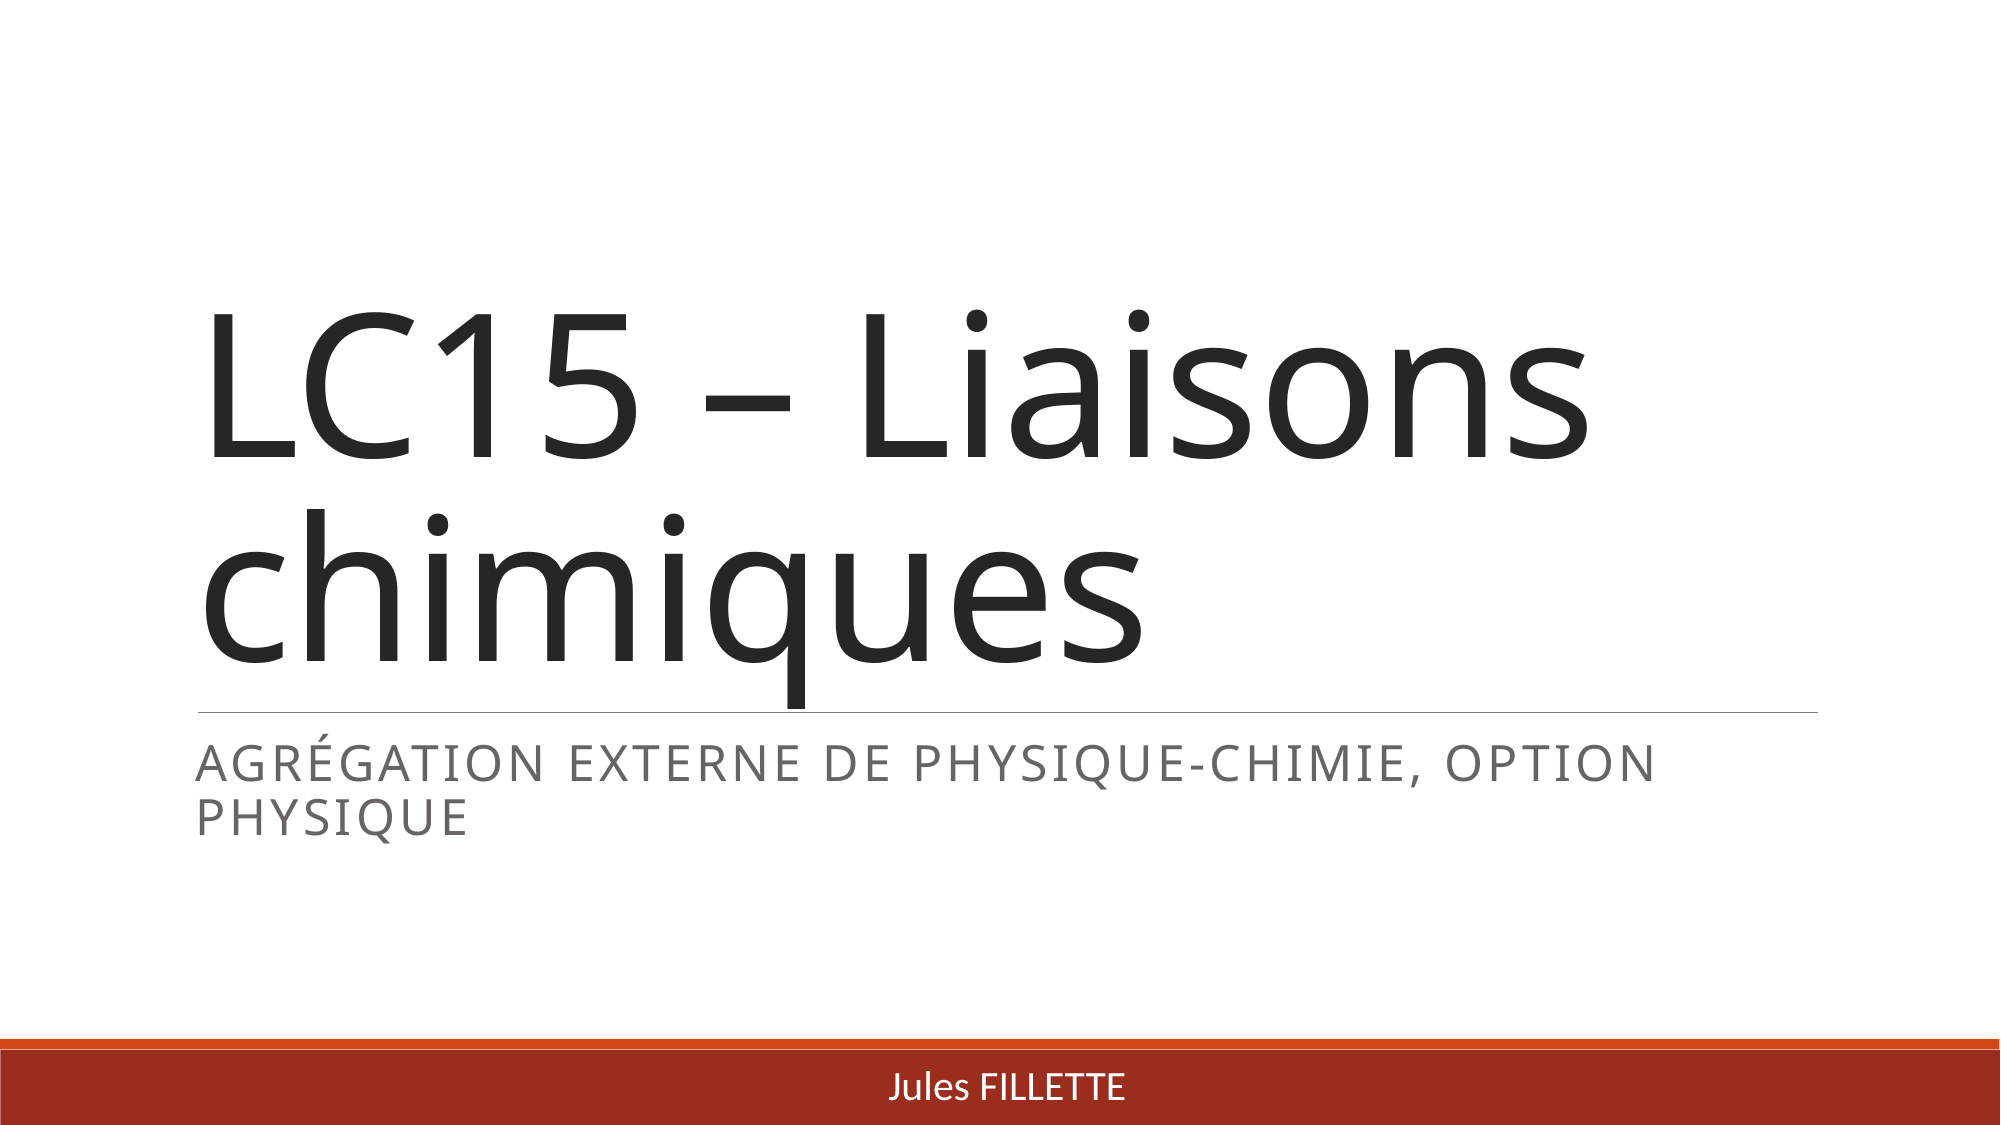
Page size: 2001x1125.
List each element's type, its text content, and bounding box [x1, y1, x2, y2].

text_box Jules FILLETTE [0, 1056, 2000, 1125]
subtitle Agrégation externe de Physique-chimie, option Physique [180, 730, 1831, 919]
title LC15 – Liaisons chimiques [180, 124, 1830, 710]
